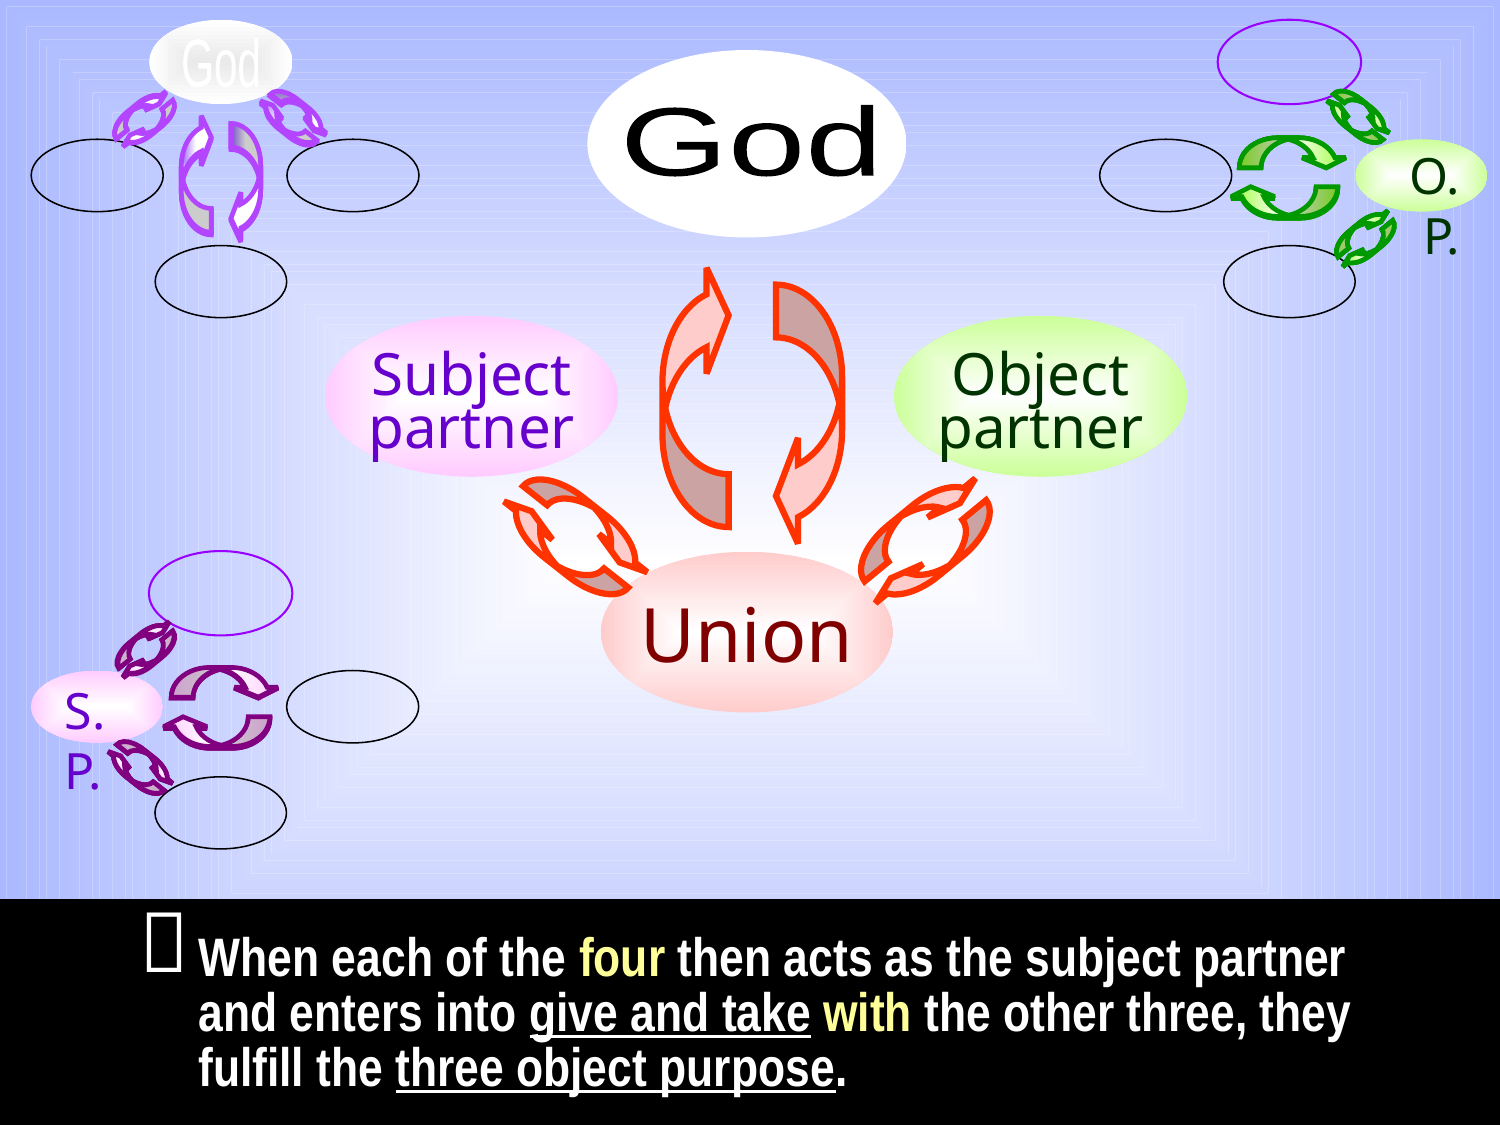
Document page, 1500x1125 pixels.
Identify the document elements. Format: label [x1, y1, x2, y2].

text_box [30, 550, 419, 850]
text_box [124, 924, 1401, 1124]
text_box [481, 262, 993, 566]
text_box [324, 49, 1188, 713]
text_box [30, 19, 420, 318]
text_box [0, 899, 1500, 1125]
text_box [1099, 19, 1488, 318]
text_box [515, 284, 1013, 575]
